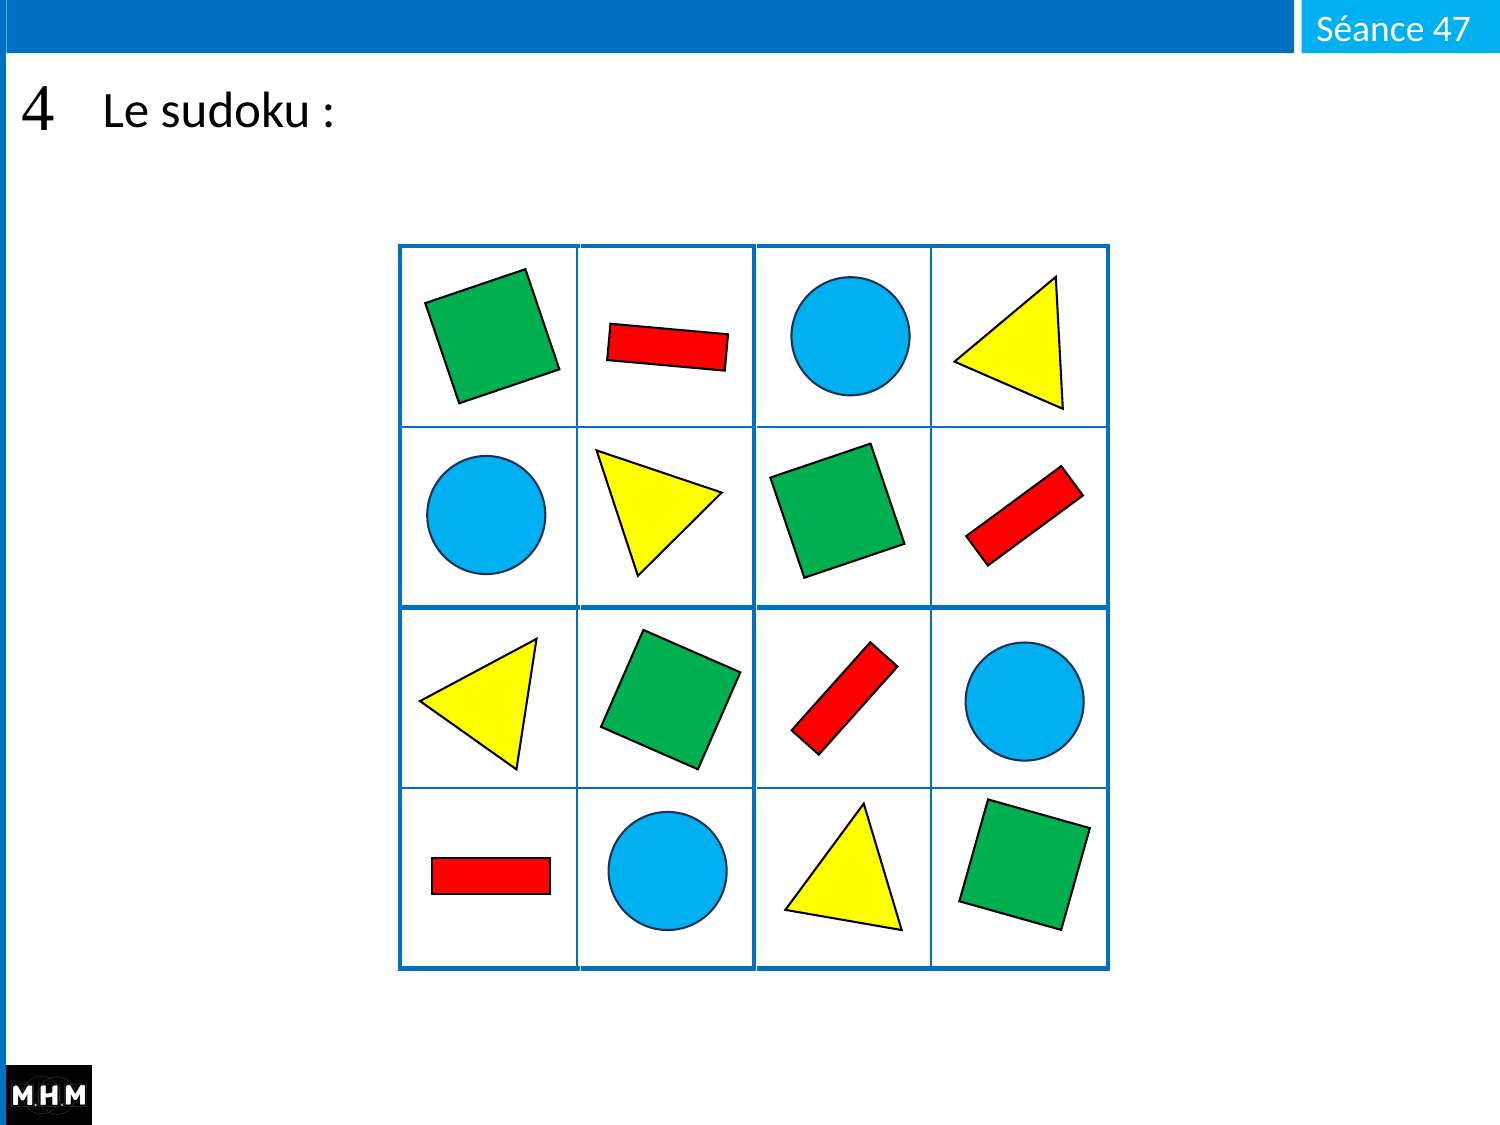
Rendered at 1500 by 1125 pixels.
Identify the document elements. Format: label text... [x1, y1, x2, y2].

picture [6, 1065, 92, 1125]
title Le sudoku : [87, 38, 1382, 146]
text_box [397, 243, 1343, 1018]
